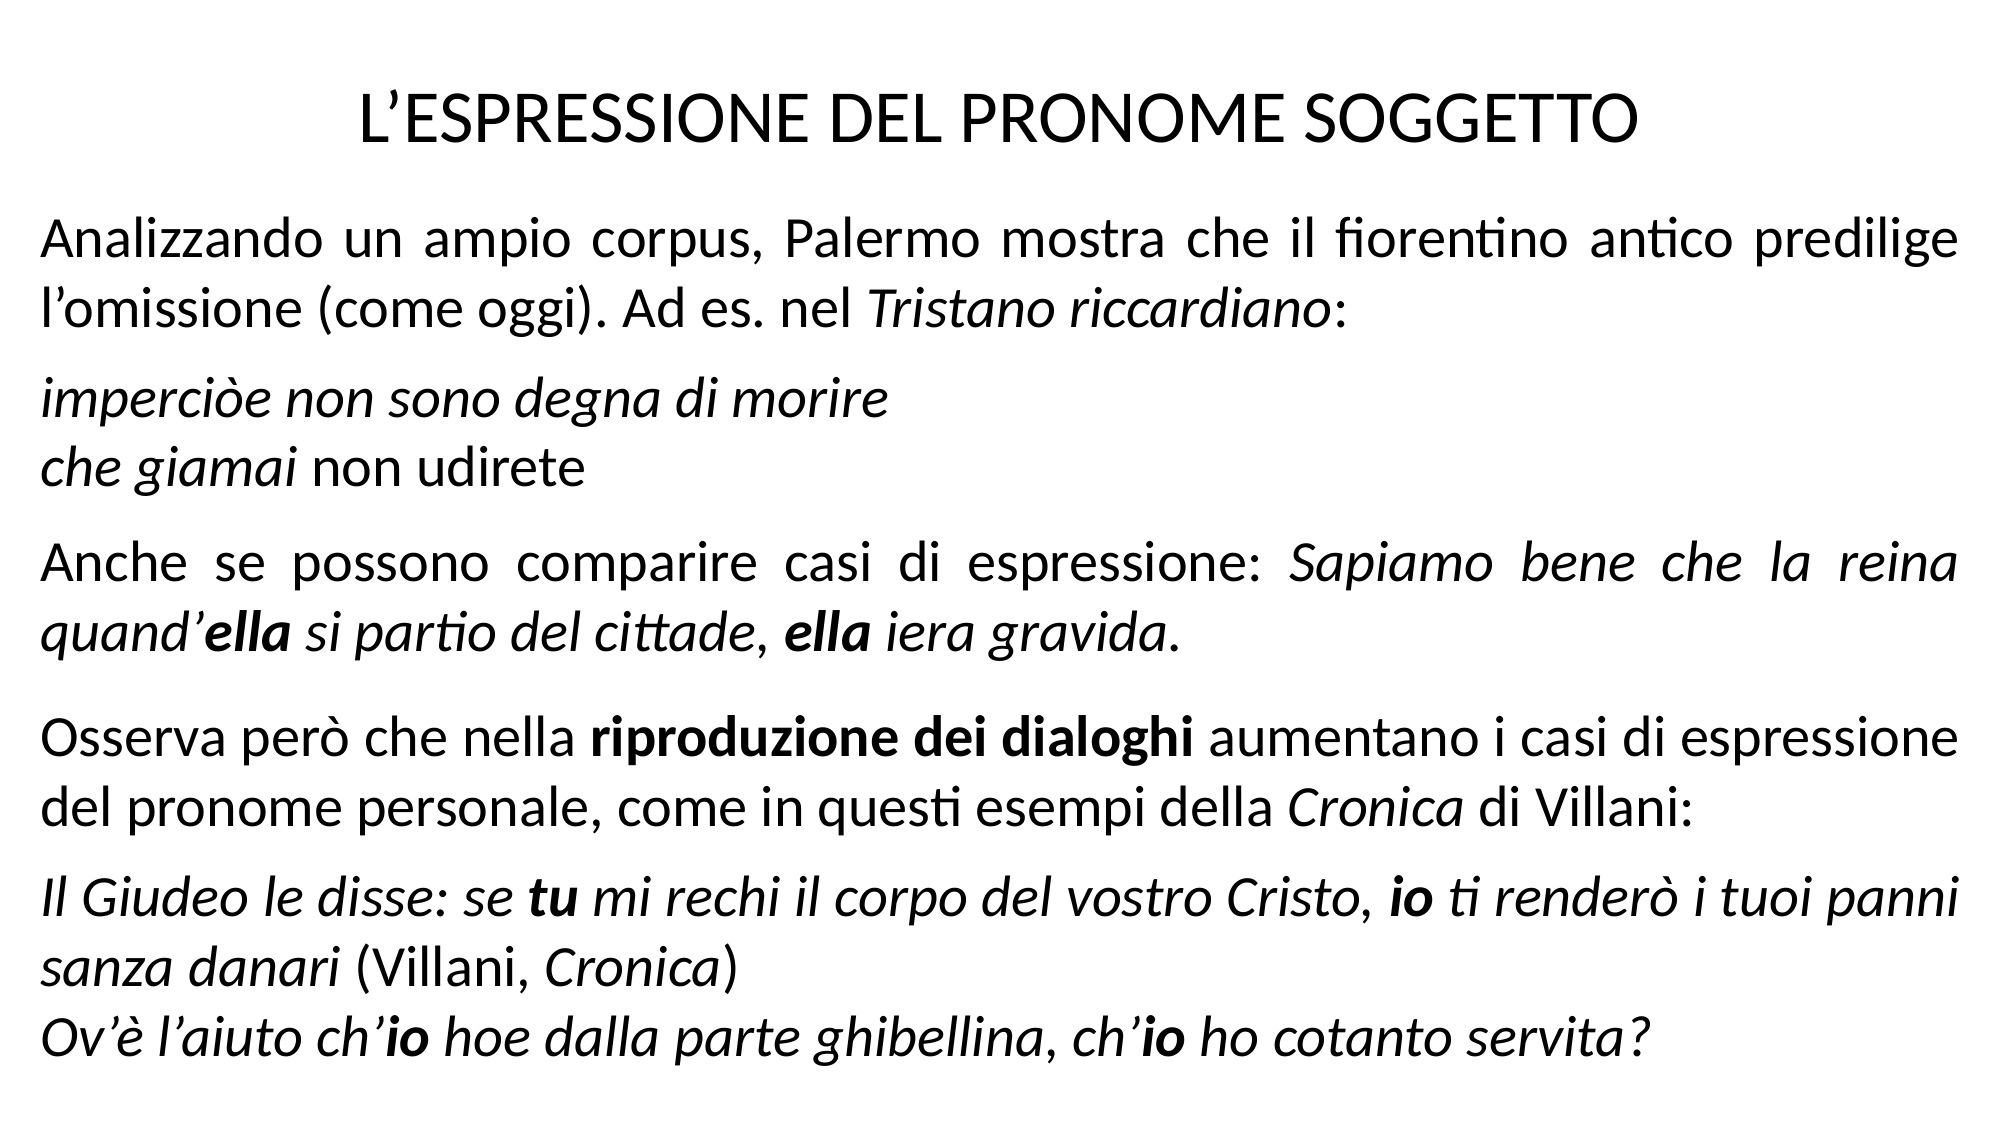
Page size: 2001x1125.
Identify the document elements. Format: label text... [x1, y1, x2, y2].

text_box L’ESPRESSIONE DEL PRONOME SOGGETTO [53, 60, 1947, 166]
text_box Analizzando un ampio corpus, Palermo mostra che il fiorentino antico predilige l’omissione (come oggi). Ad es. nel Tristano riccardiano: imperciòe non sono degna di morire che giamai non udirete Anche se possono comparire casi di espressione: Sapiamo bene che la reina quand’ella si partio del cittade, ella iera gravida. Osserva però che nella riproduzione dei dialoghi aumentano i casi di espressione del pronome personale, come in questi esempi della Cronica di Villani: Il Giudeo le disse: se tu mi rechi il corpo del vostro Cristo, io ti renderò i tuoi panni sanza danari (Villani, Cronica) Ov’è l’aiuto ch’io hoe dalla parte ghibellina, ch’io ho cotanto servita? [25, 191, 1975, 1076]
